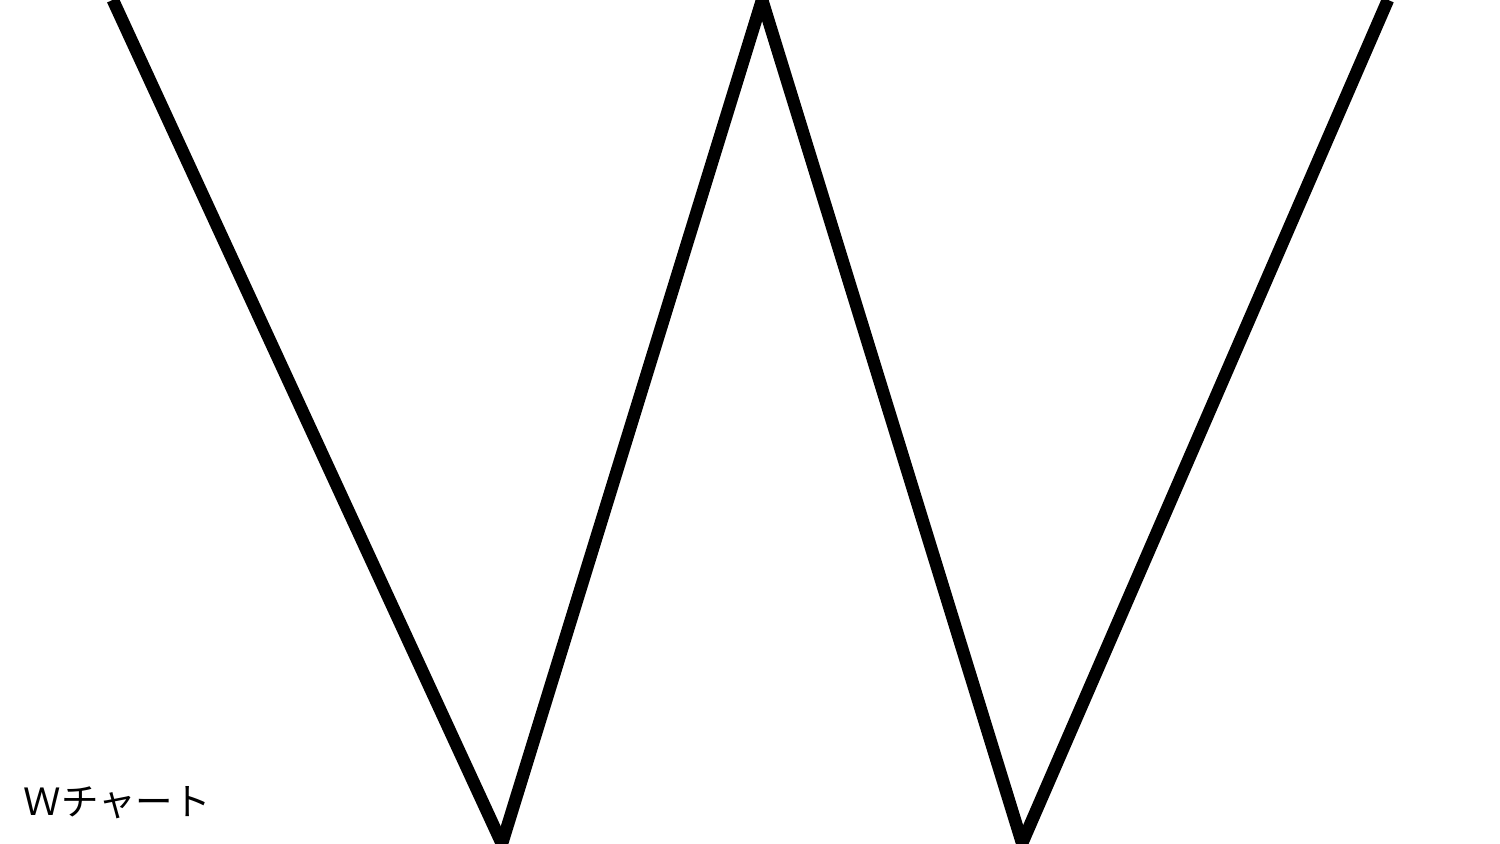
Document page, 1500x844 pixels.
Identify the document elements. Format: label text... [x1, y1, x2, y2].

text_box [112, 0, 499, 844]
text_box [765, 0, 1023, 844]
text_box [1024, 0, 1389, 844]
text_box Ｗチャート [8, 770, 107, 831]
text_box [501, 0, 763, 844]
